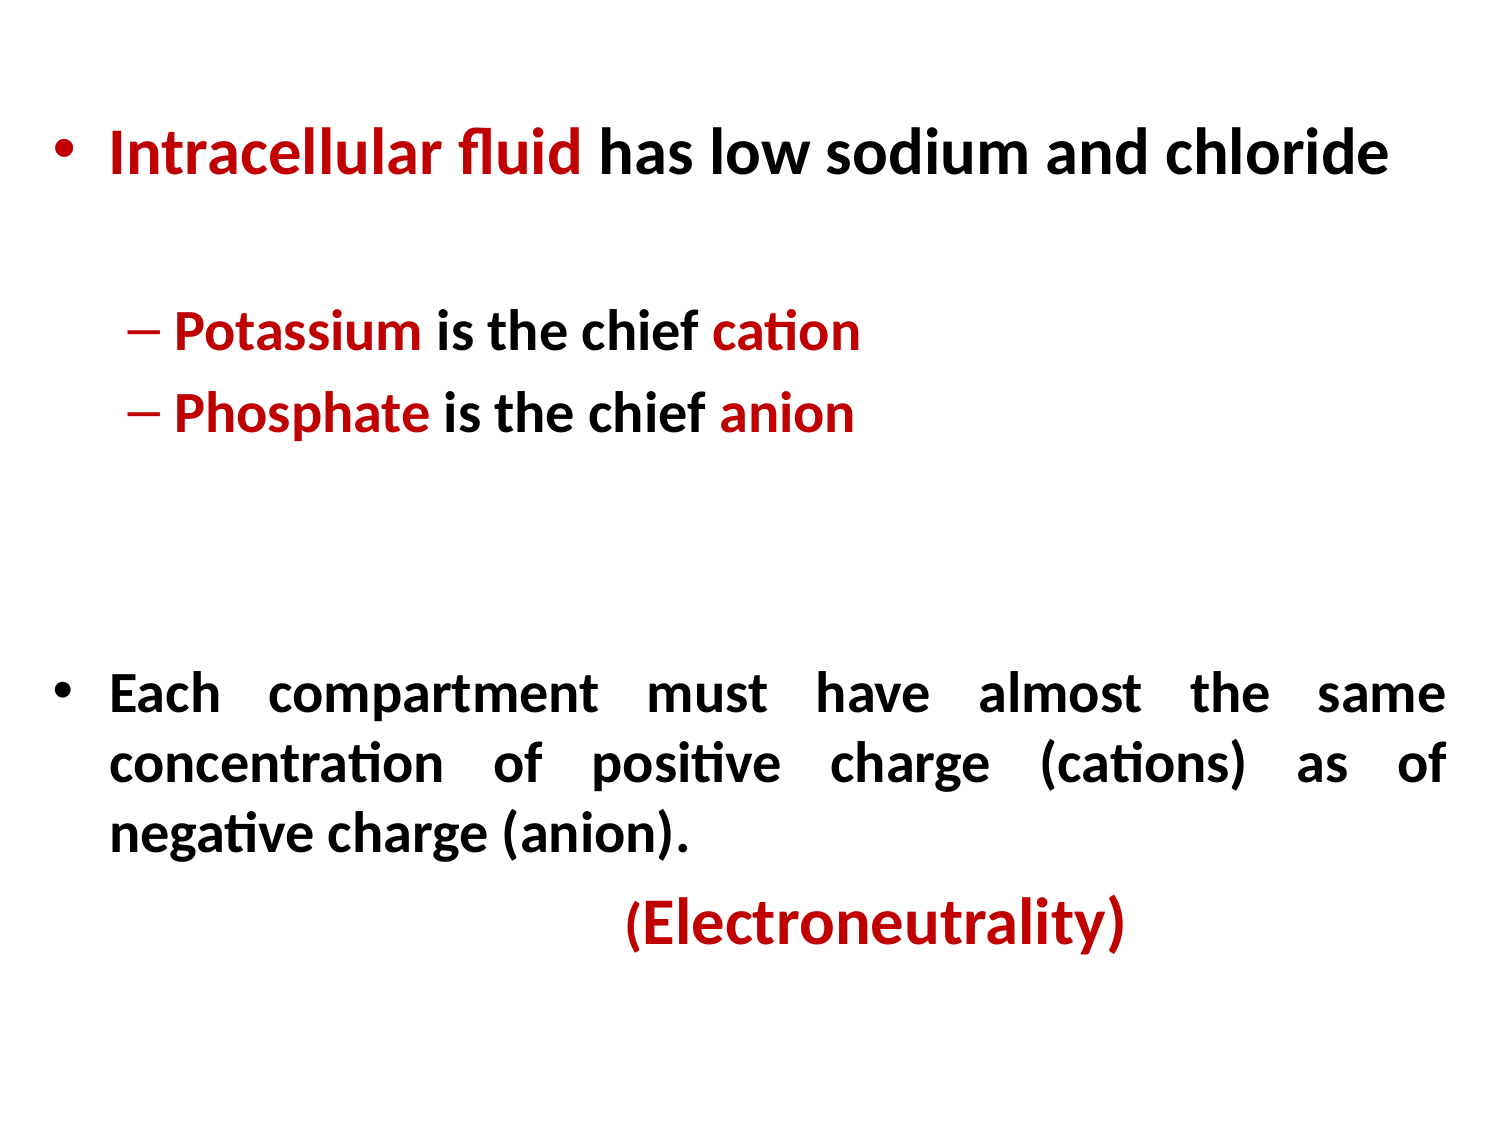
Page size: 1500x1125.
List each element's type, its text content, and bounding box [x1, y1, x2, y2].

list Intracellular fluid has low sodium and chloride Potassium is the chief cation Phosphate is the chief anion Each compartment must have almost the same concentration of positive charge (cations) as of negative charge (anion). (Electroneutrality) [37, 99, 1463, 1081]
